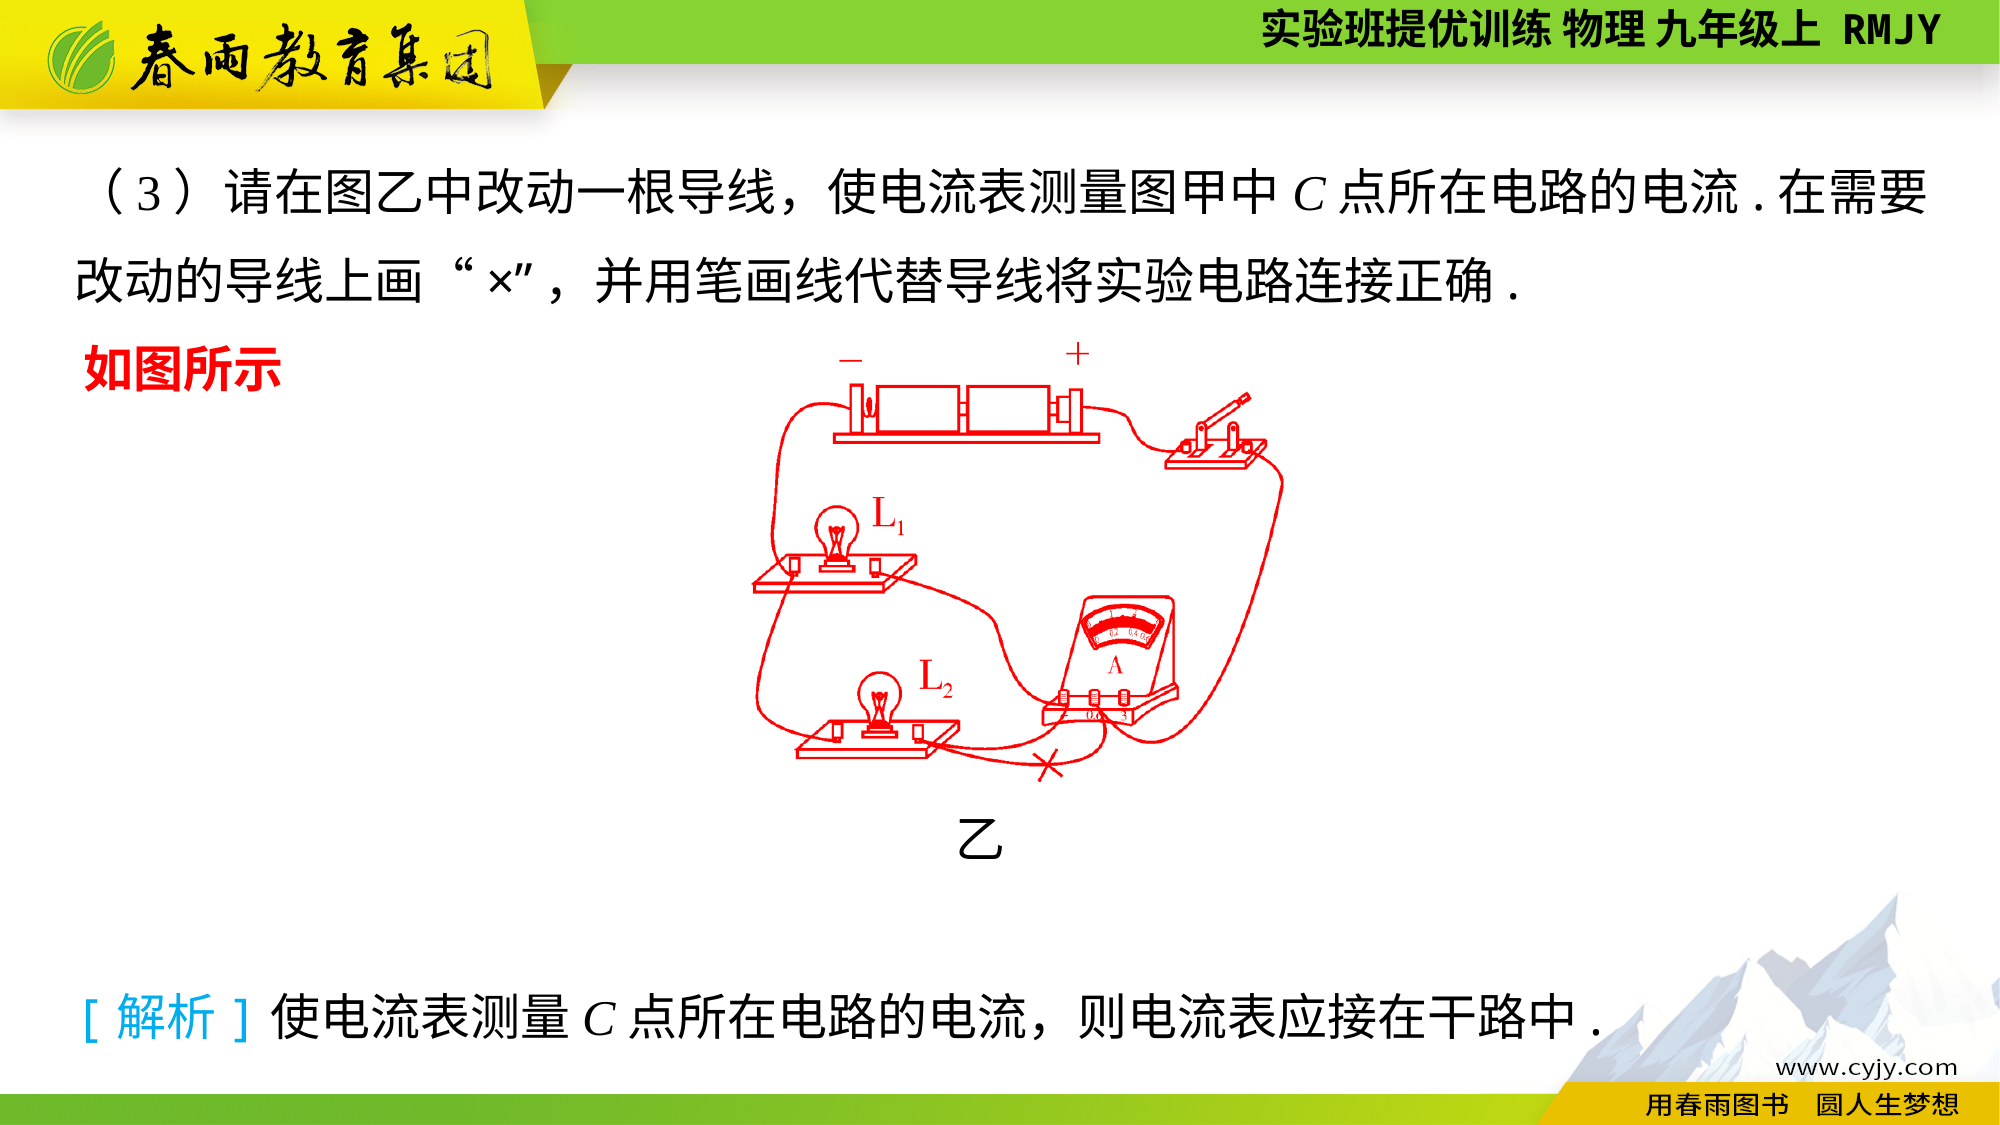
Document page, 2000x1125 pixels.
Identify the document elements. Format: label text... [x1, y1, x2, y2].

text_box 如图所示 [68, 299, 299, 405]
picture [0, 0, 2000, 1125]
list （3）请在图乙中改动一根导线，使电流表测量图甲中C点所在电路的电流.在需要改动的导线上画“×”，并用笔画线代替导线将实验电路连接正确. [59, 122, 1944, 308]
text_box 乙 [940, 795, 1021, 875]
text_box [解析]使电流表测量C点所在电路的电流，则电流表应接在干路中. [59, 947, 1944, 1053]
